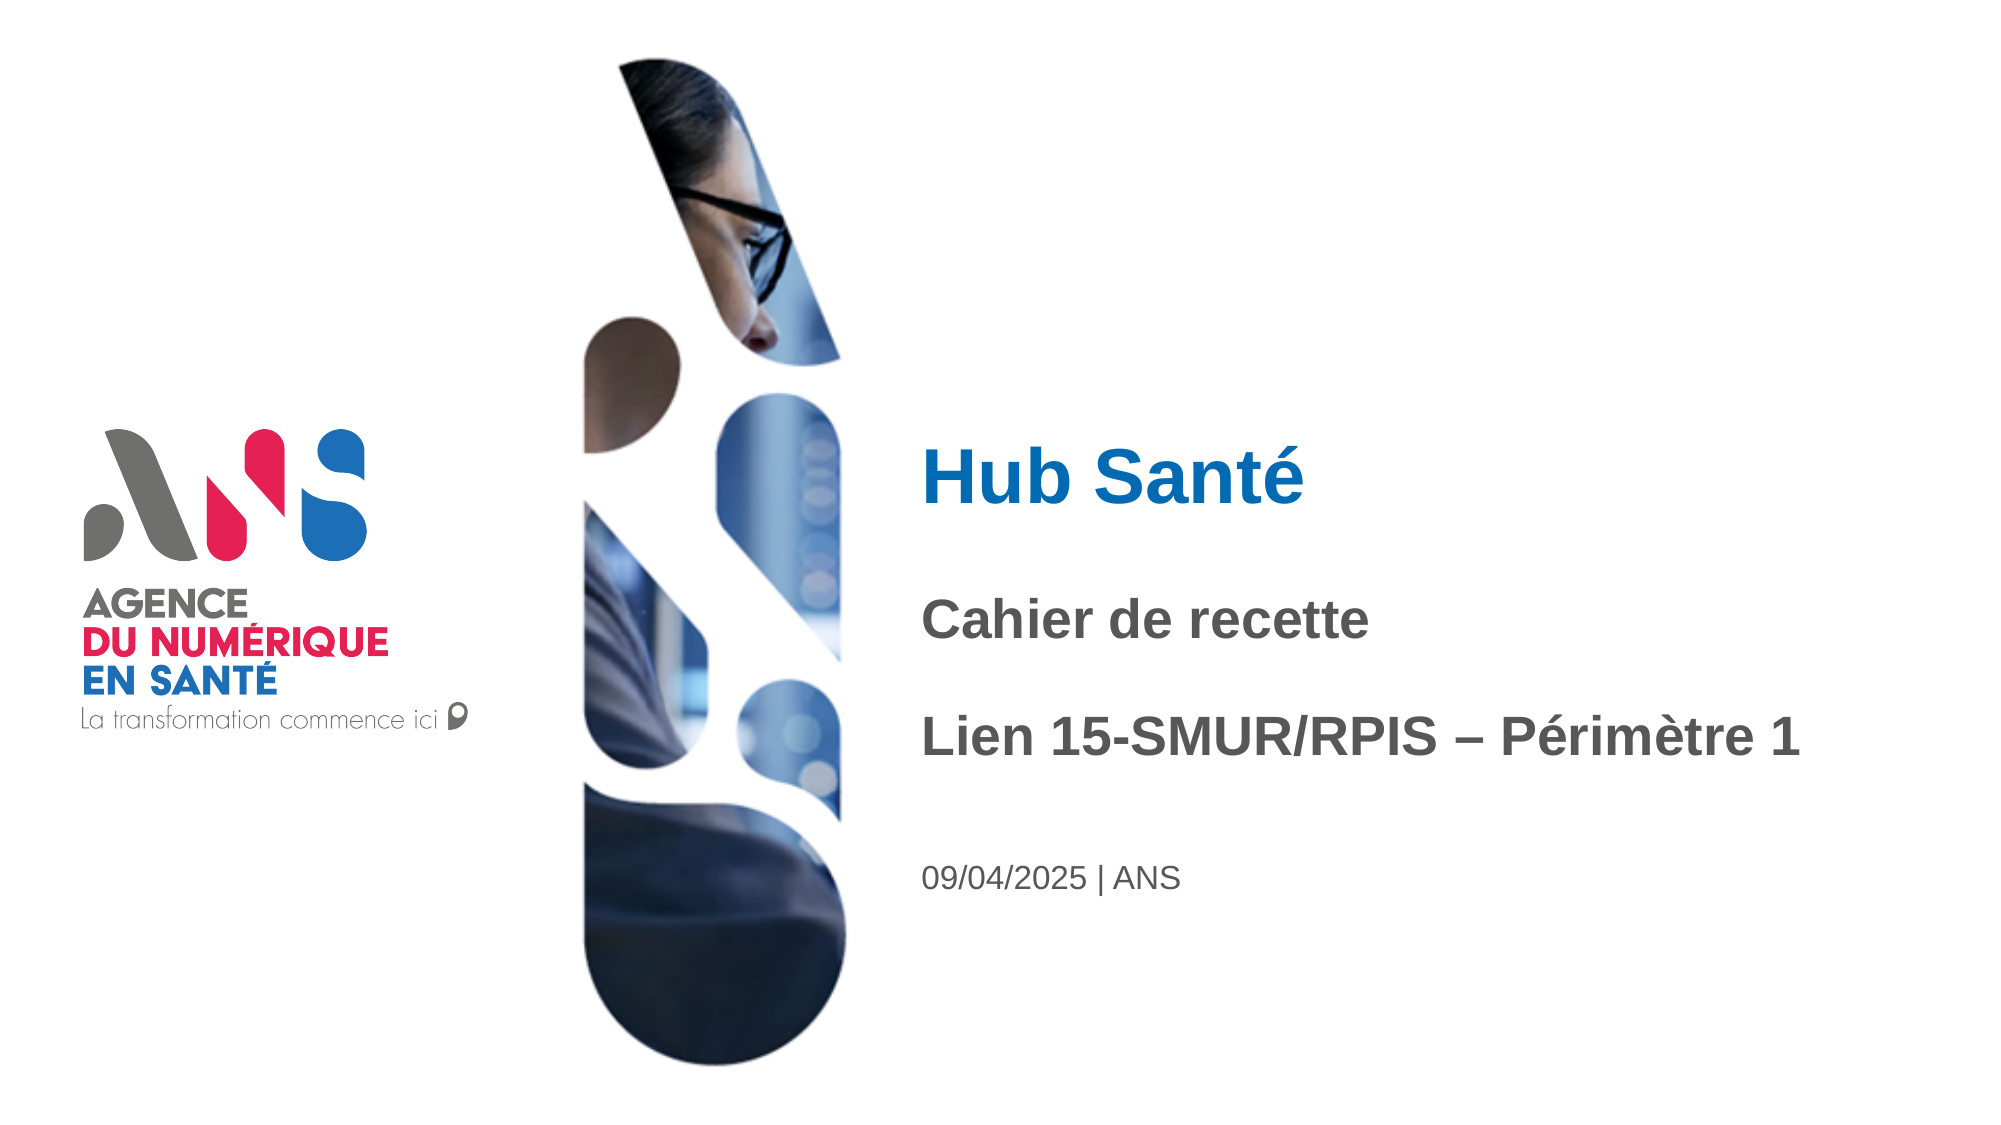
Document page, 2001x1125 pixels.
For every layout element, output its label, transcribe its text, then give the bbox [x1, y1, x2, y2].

title Hub Santé [921, 368, 1912, 583]
picture [560, 48, 859, 1077]
list Cahier de recette Lien 15-SMUR/RPIS – Périmètre 1 [921, 583, 1954, 729]
picture [82, 429, 468, 730]
list 09/04/2025 | ANS [921, 856, 1912, 941]
